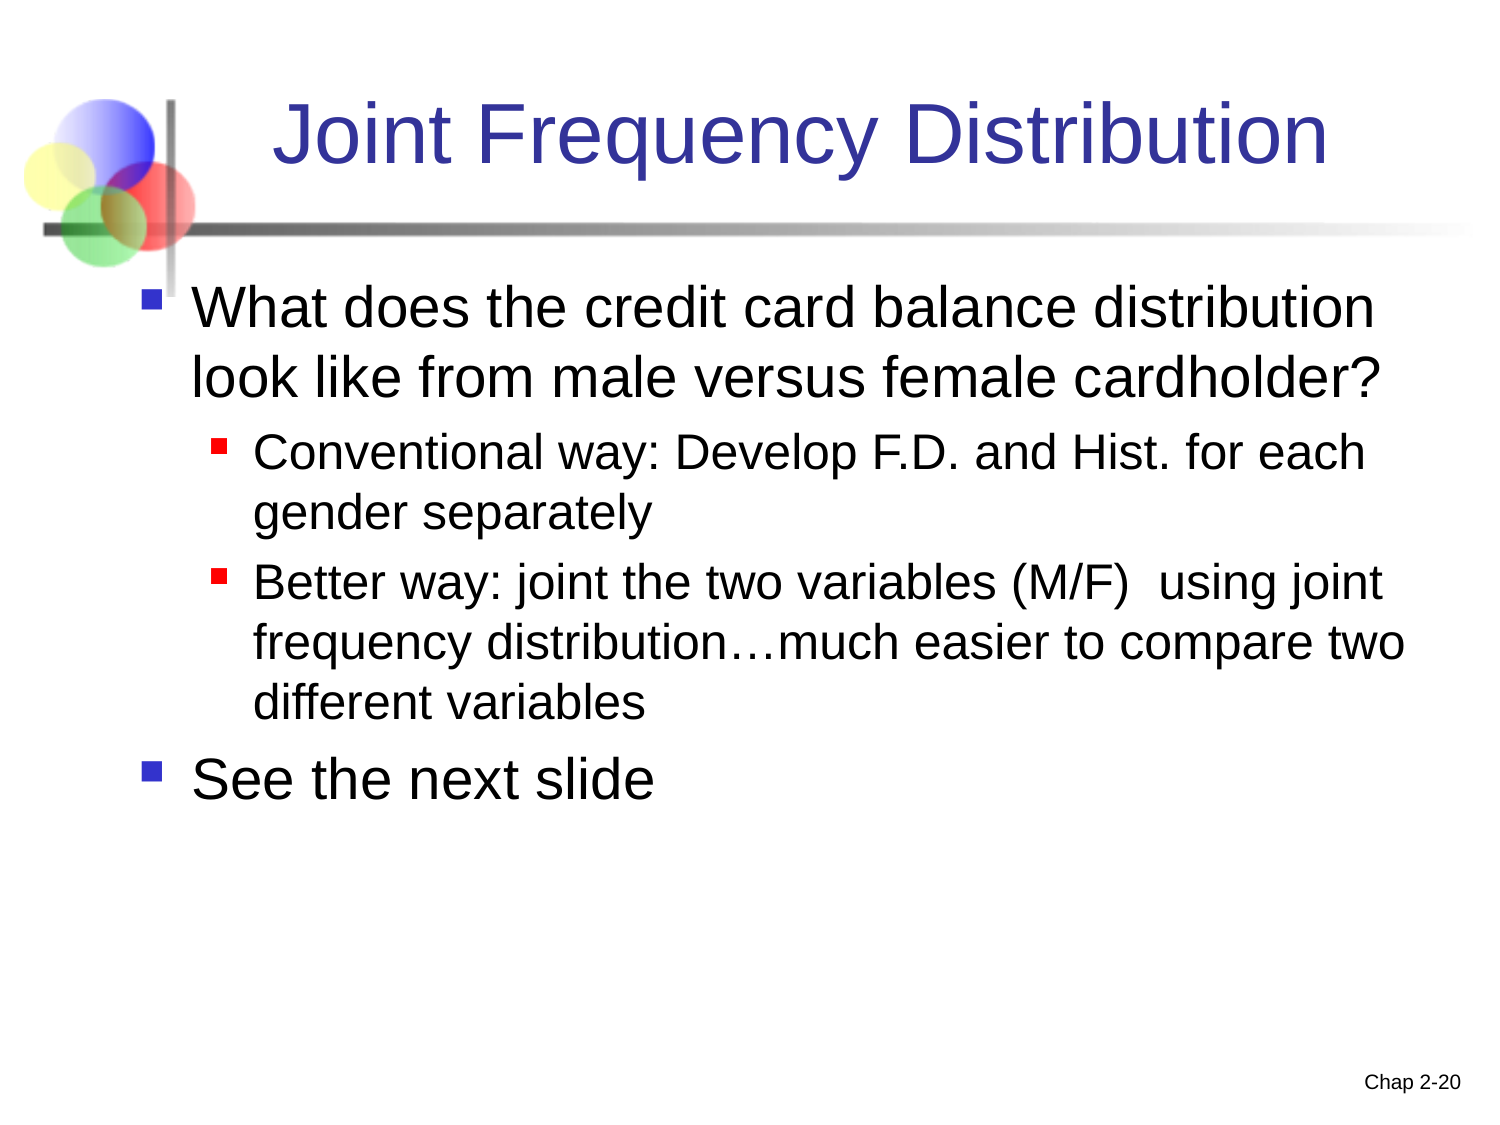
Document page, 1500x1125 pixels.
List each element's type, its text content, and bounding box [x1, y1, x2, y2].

list What does the credit card balance distribution look like from male versus female cardholder? Conventional way: Develop F.D. and Hist. for each gender separately Better way: joint the two variables (M/F) using joint frequency distribution…much easier to compare two different variables See the next slide [124, 262, 1451, 938]
title Joint Frequency Distribution [162, 62, 1442, 188]
picture [24, 99, 1475, 297]
slide_number Chap 2-20 [1162, 1049, 1476, 1101]
